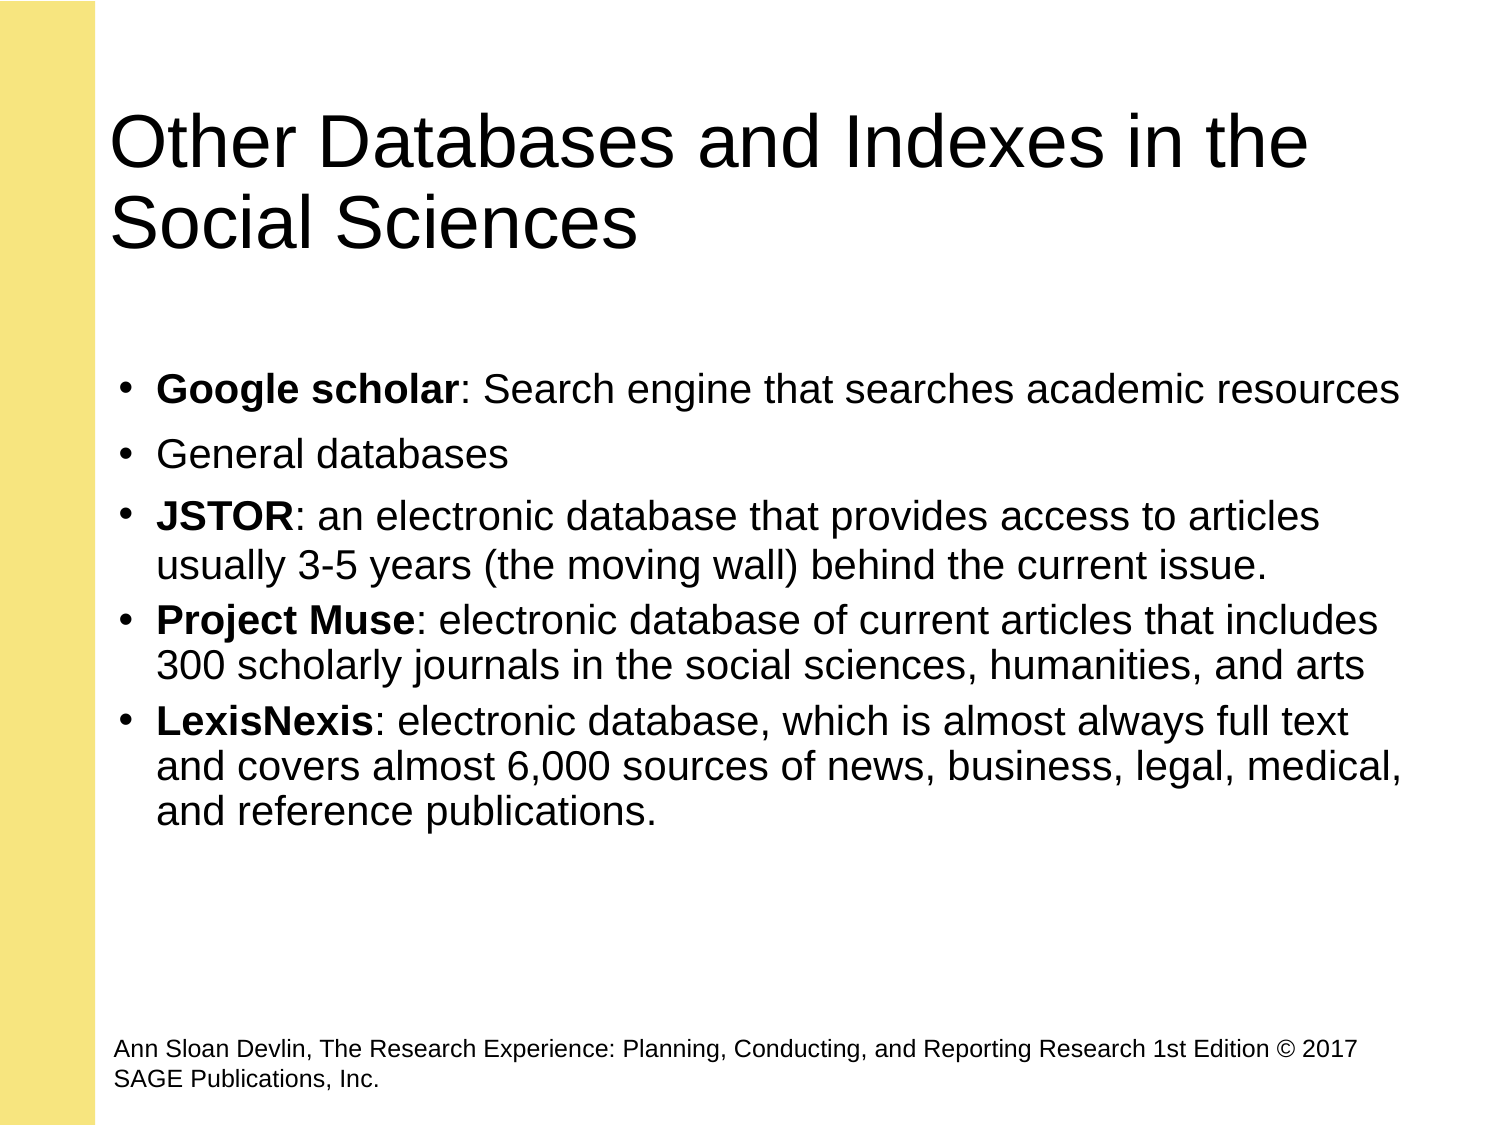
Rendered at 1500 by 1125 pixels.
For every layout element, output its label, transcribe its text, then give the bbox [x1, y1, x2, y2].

title Other Databases and Indexes in the Social Sciences [94, 101, 1371, 265]
picture [0, 1, 96, 1125]
list Google scholar: Search engine that searches academic resources General databases JSTOR: an electronic database that provides access to articles usually 3-5 years (the moving wall) behind the current issue. Project Muse: electronic database of current articles that includes 300 scholarly journals in the social sciences, humanities, and arts LexisNexis: electronic database, which is almost always full text and covers almost 6,000 sources of news, business, legal, medical, and reference publications. [96, 359, 1427, 905]
